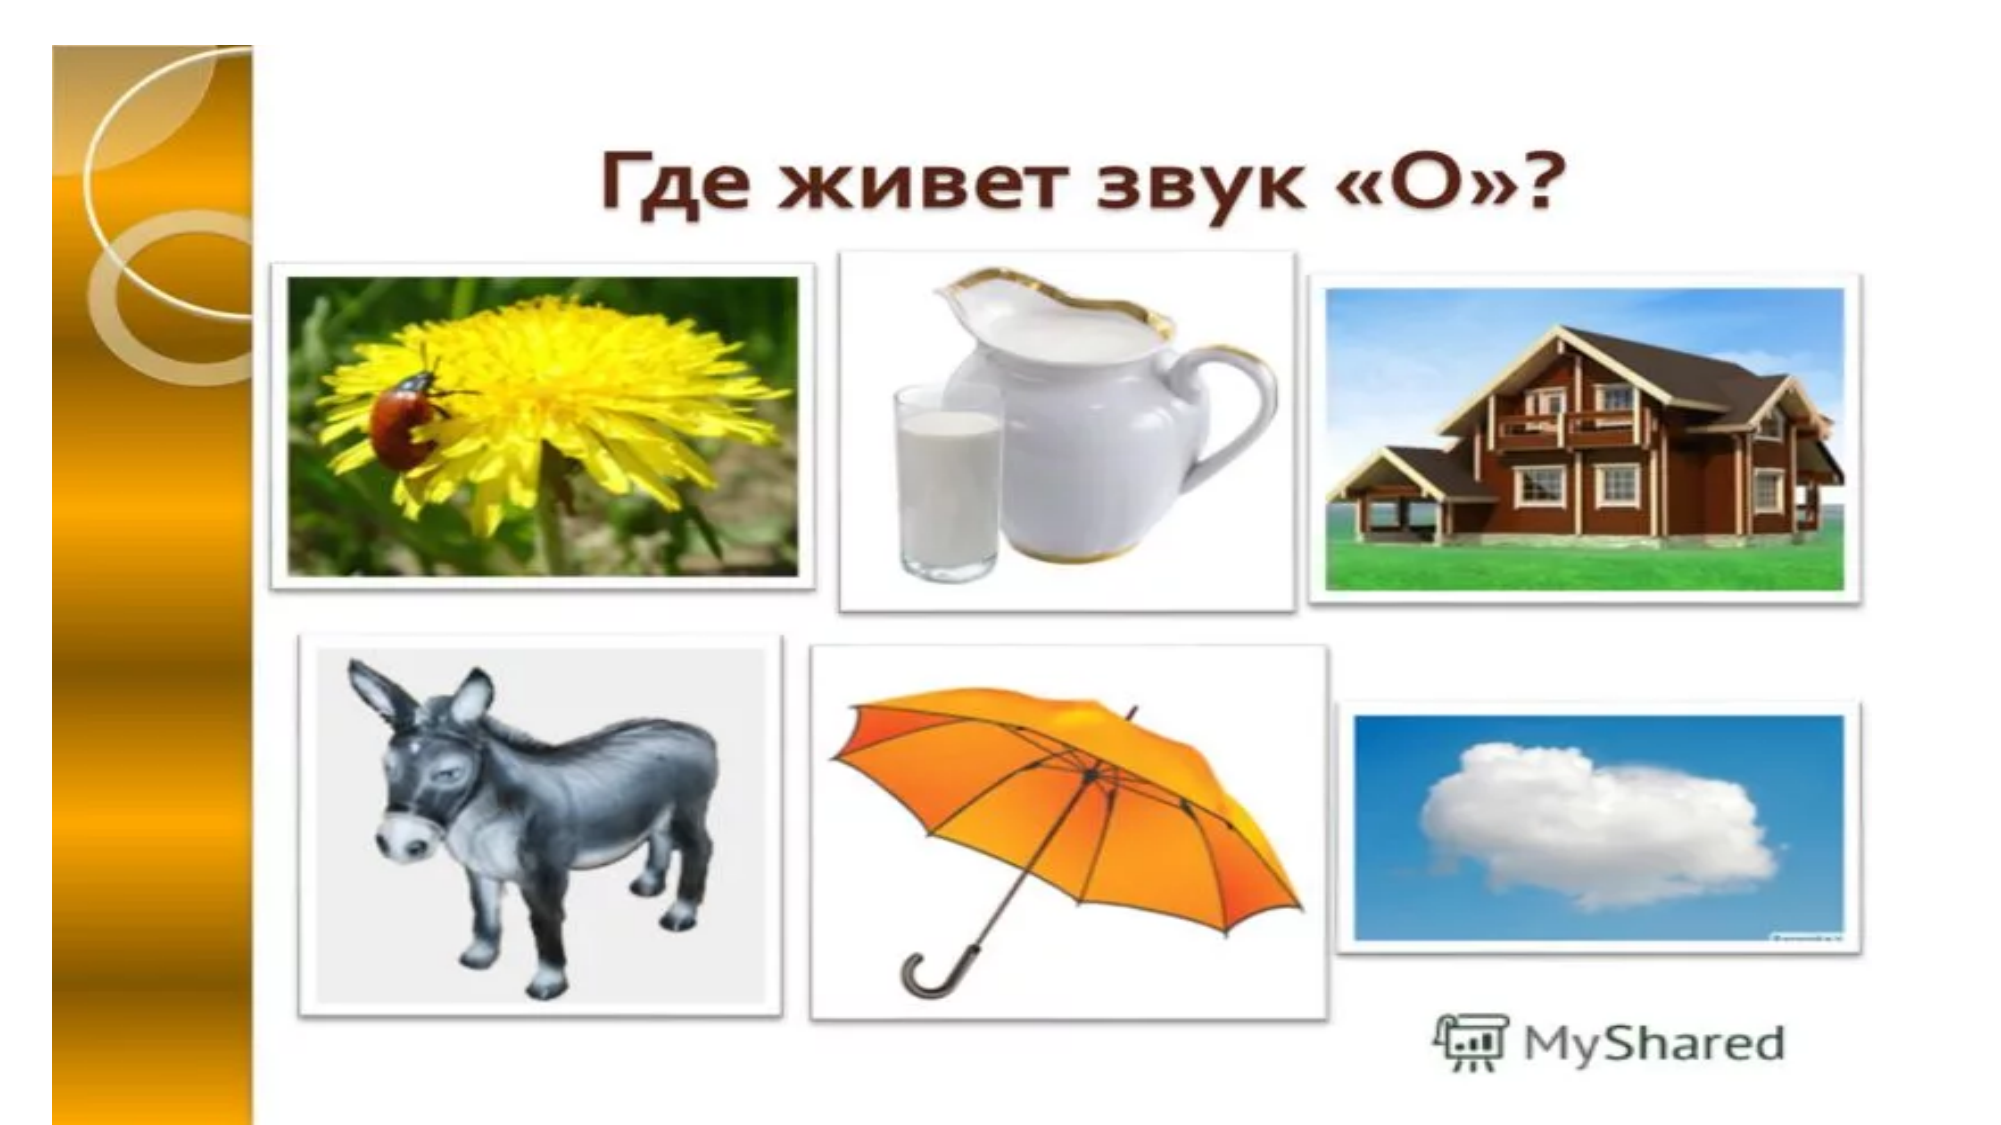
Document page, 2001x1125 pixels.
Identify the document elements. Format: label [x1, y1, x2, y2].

picture [52, 45, 1872, 1125]
